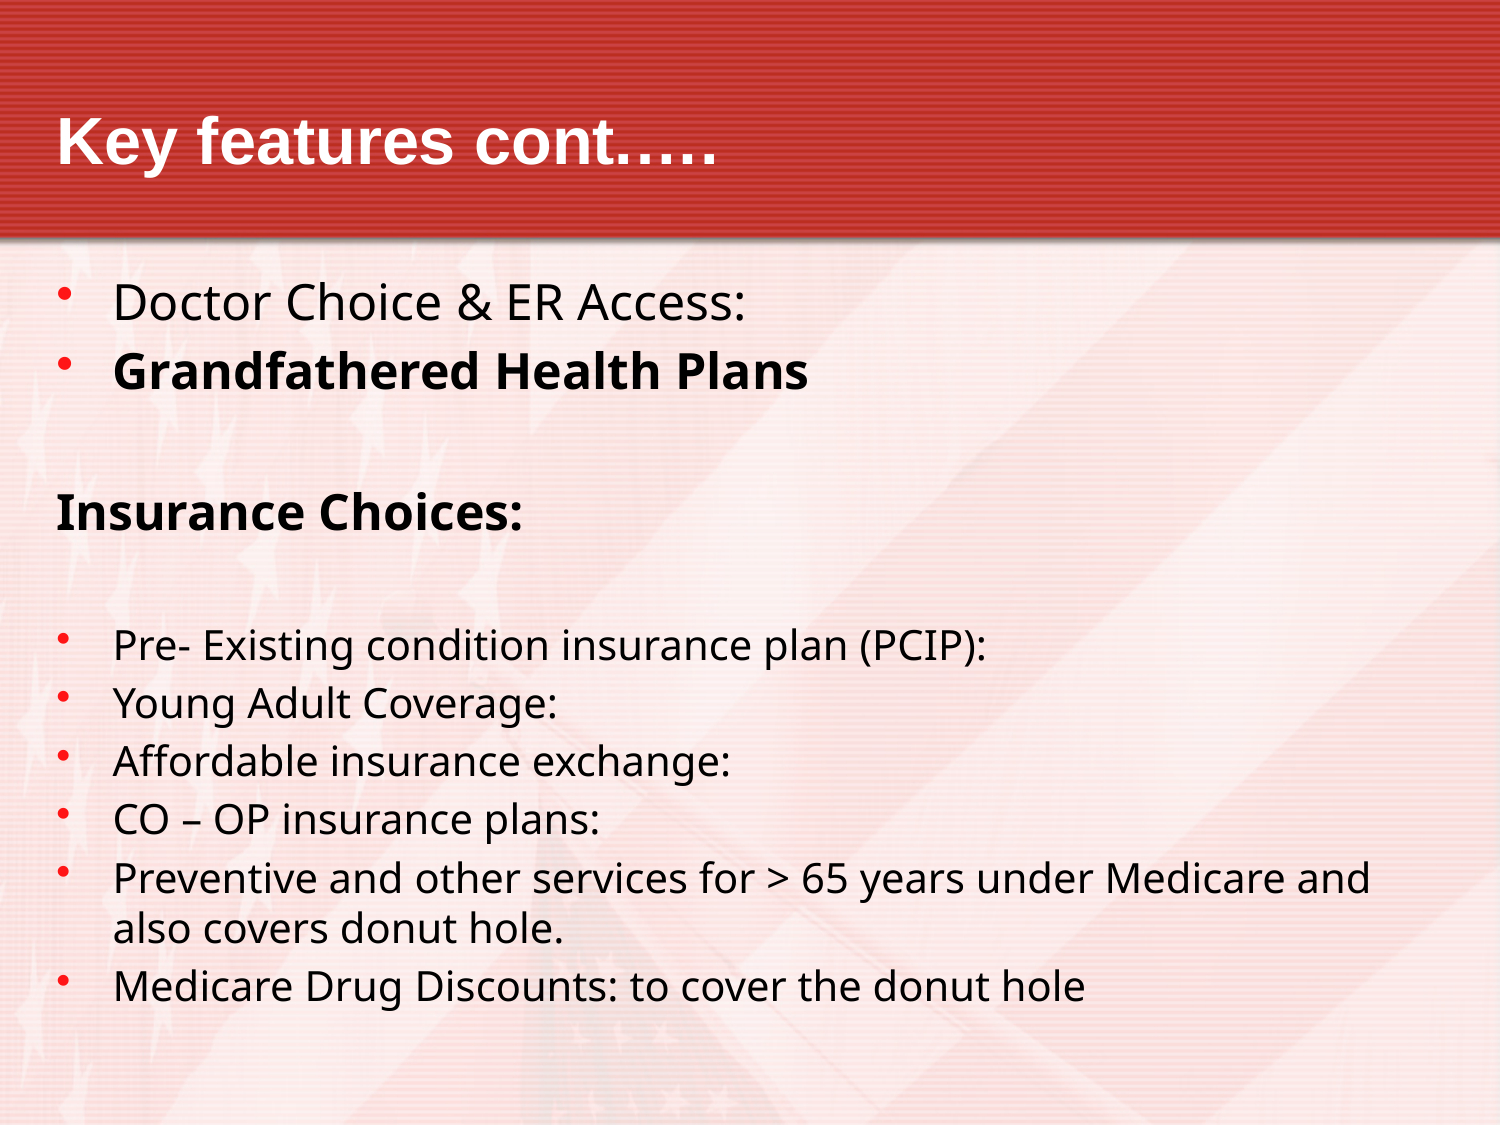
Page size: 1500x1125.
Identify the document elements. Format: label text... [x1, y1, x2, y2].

list Doctor Choice & ER Access: Grandfathered Health Plans Insurance Choices: Pre- Existing condition insurance plan (PCIP): Young Adult Coverage: Affordable insurance exchange: CO – OP insurance plans: Preventive and other services for > 65 years under Medicare and also covers donut hole. Medicare Drug Discounts: to cover the donut hole [41, 262, 1459, 1094]
picture [0, 0, 1500, 1125]
title Key features cont.…. [41, 42, 1459, 186]
